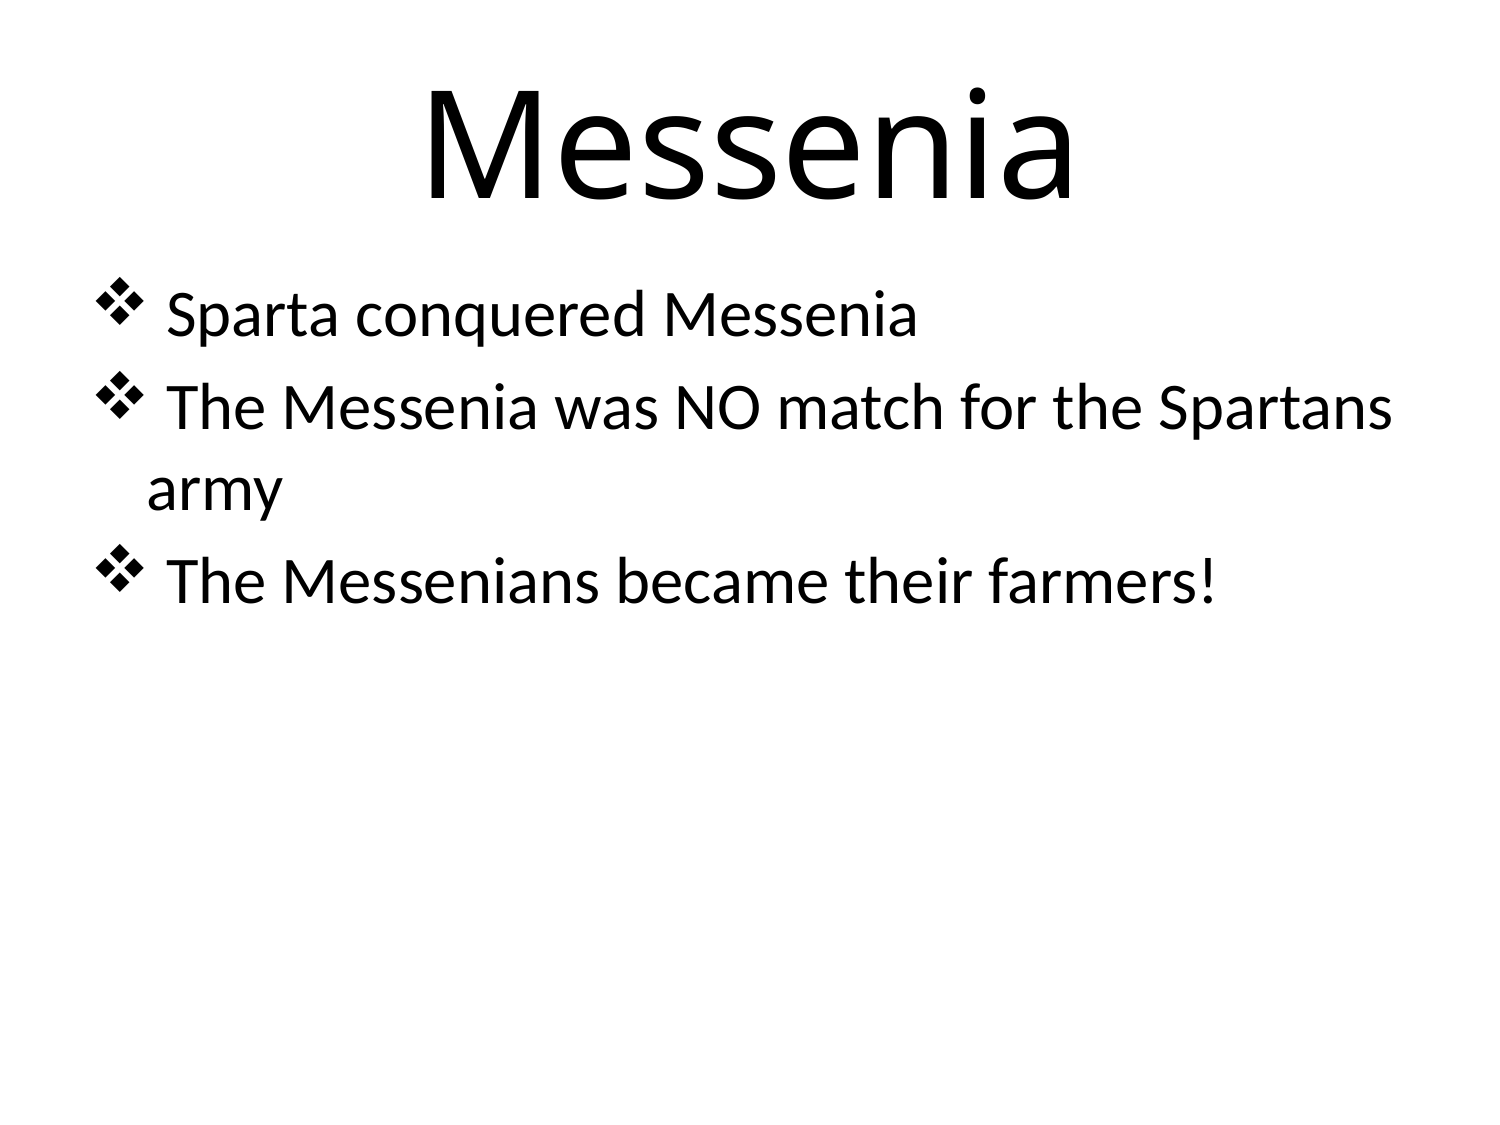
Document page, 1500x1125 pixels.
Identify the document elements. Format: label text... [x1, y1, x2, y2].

list Sparta conquered Messenia The Messenia was NO match for the Spartans army The Messenians became their farmers! [75, 262, 1425, 1005]
title Messenia [75, 45, 1425, 233]
